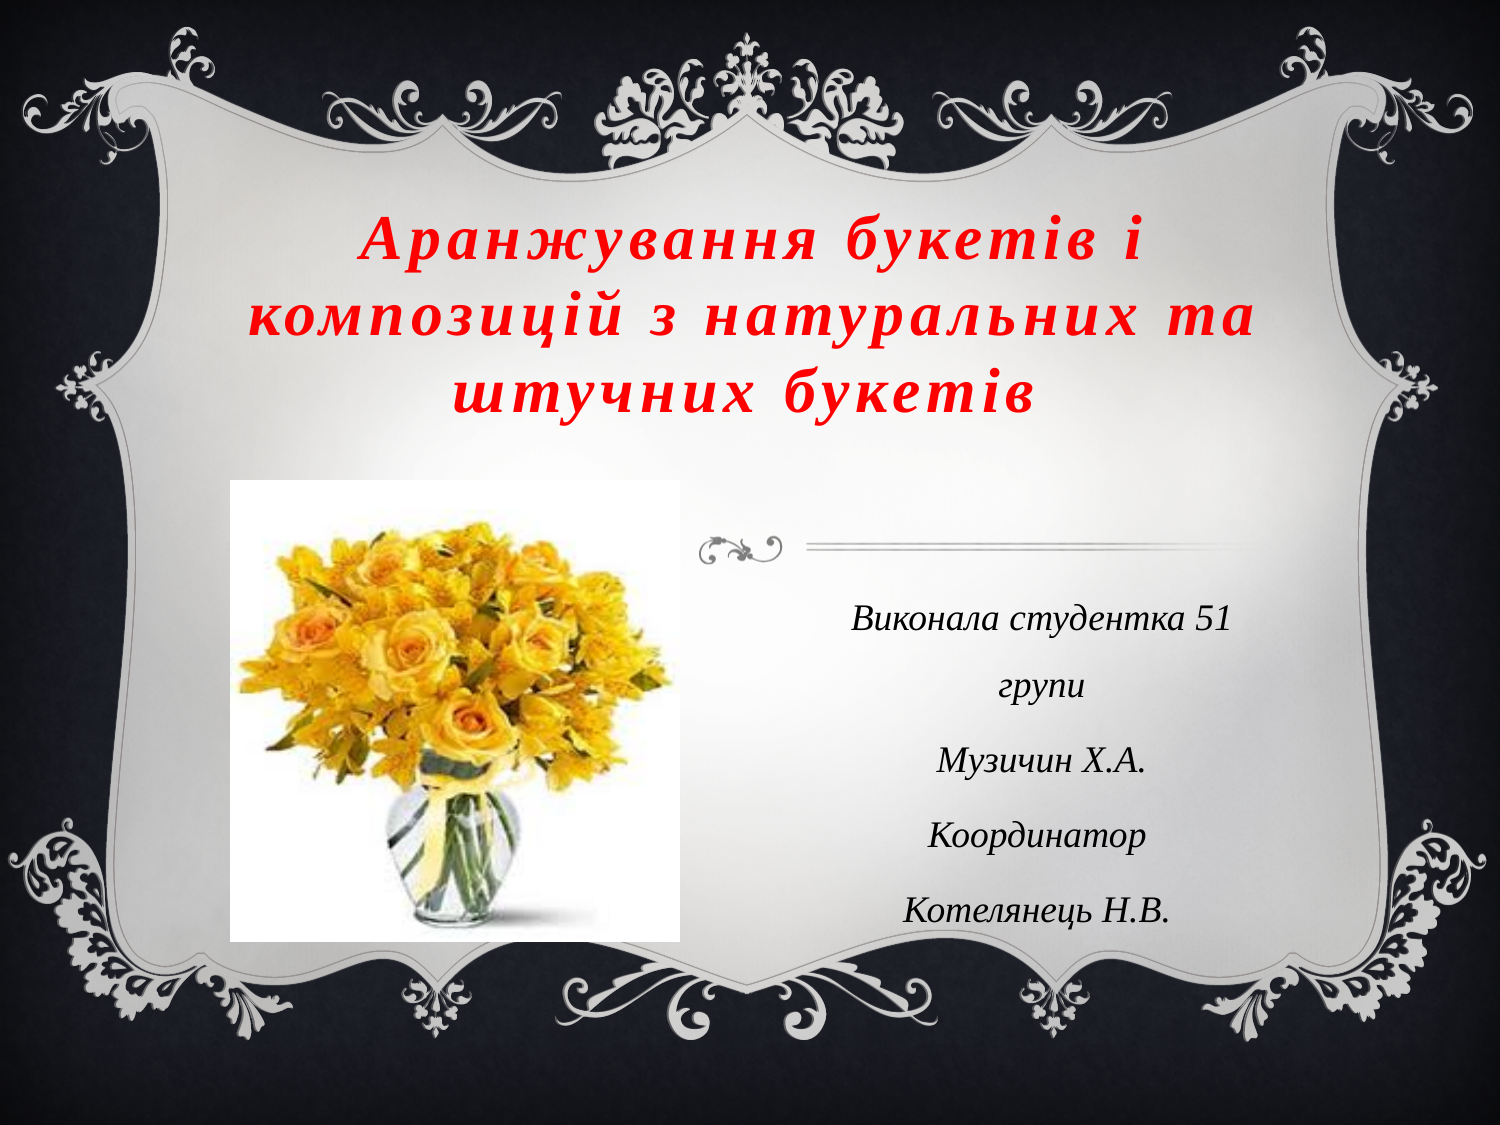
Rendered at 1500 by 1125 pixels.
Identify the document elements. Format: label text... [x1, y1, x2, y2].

picture [0, 0, 1500, 459]
picture [0, 480, 1500, 1125]
title Аранжування букетів і композицій з натуральних та штучних букетів [230, 184, 1281, 433]
subtitle Виконала студентка 51 групи Музичин Х.А. Координатор Котелянець Н.В. [809, 562, 1275, 941]
